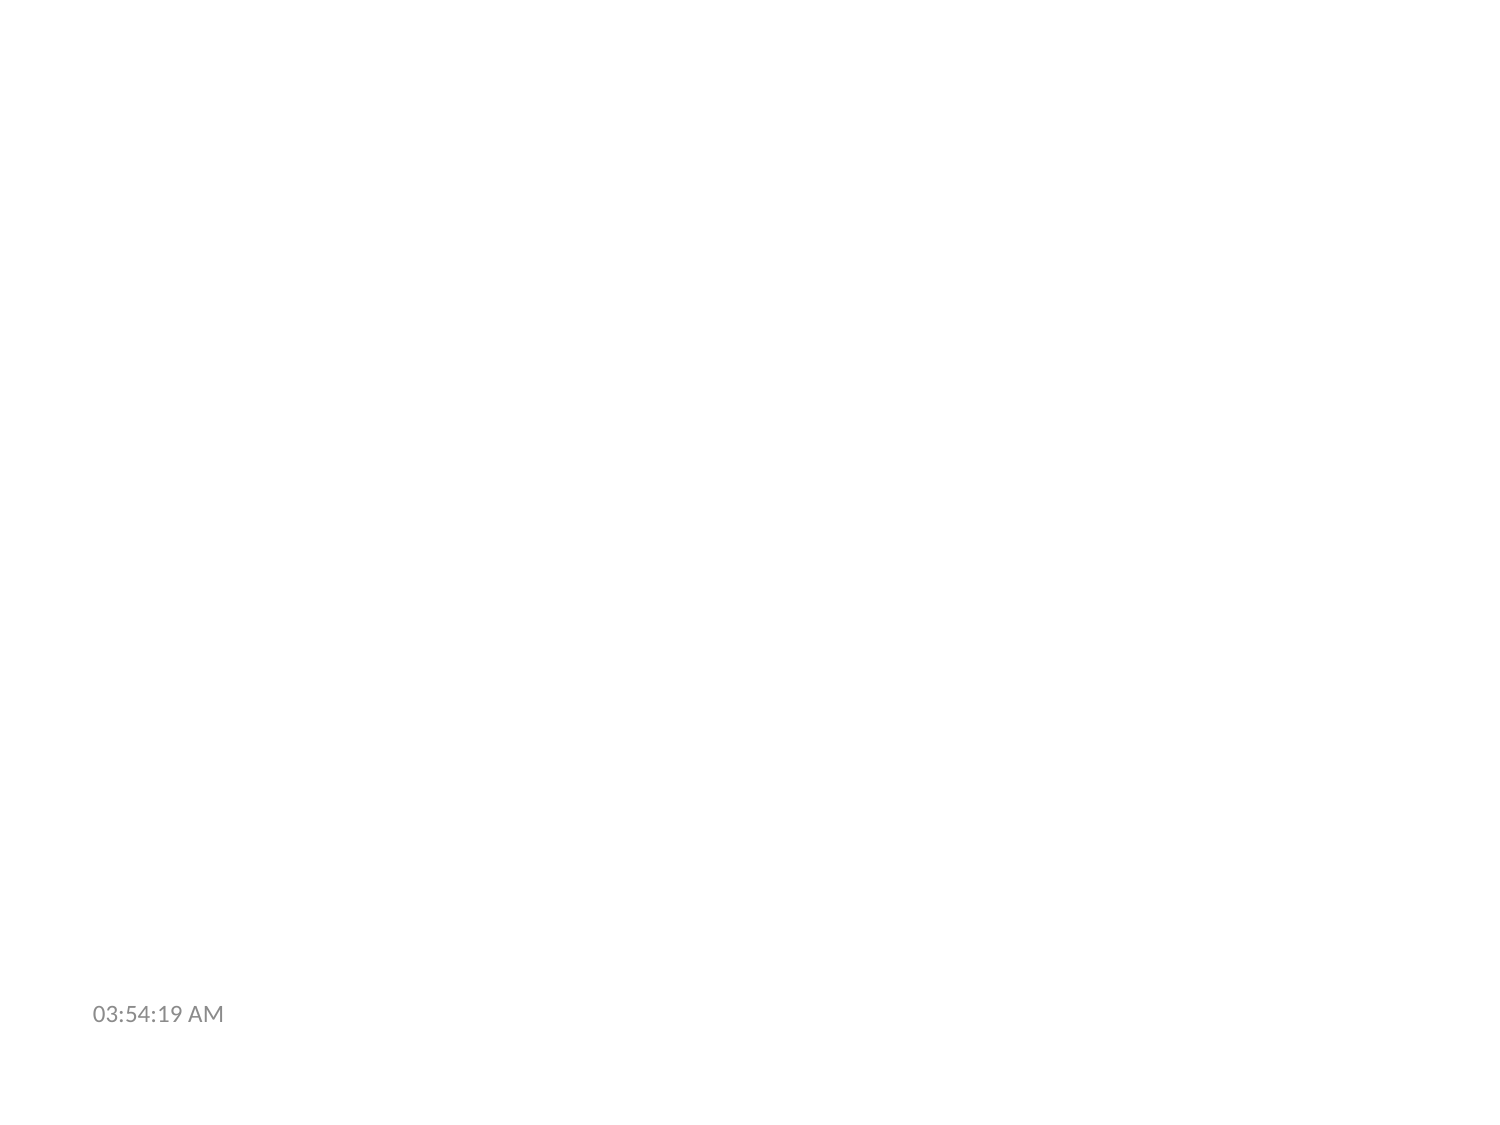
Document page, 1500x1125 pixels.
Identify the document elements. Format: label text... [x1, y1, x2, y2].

text_box 3:35:09 PM [77, 982, 428, 1043]
